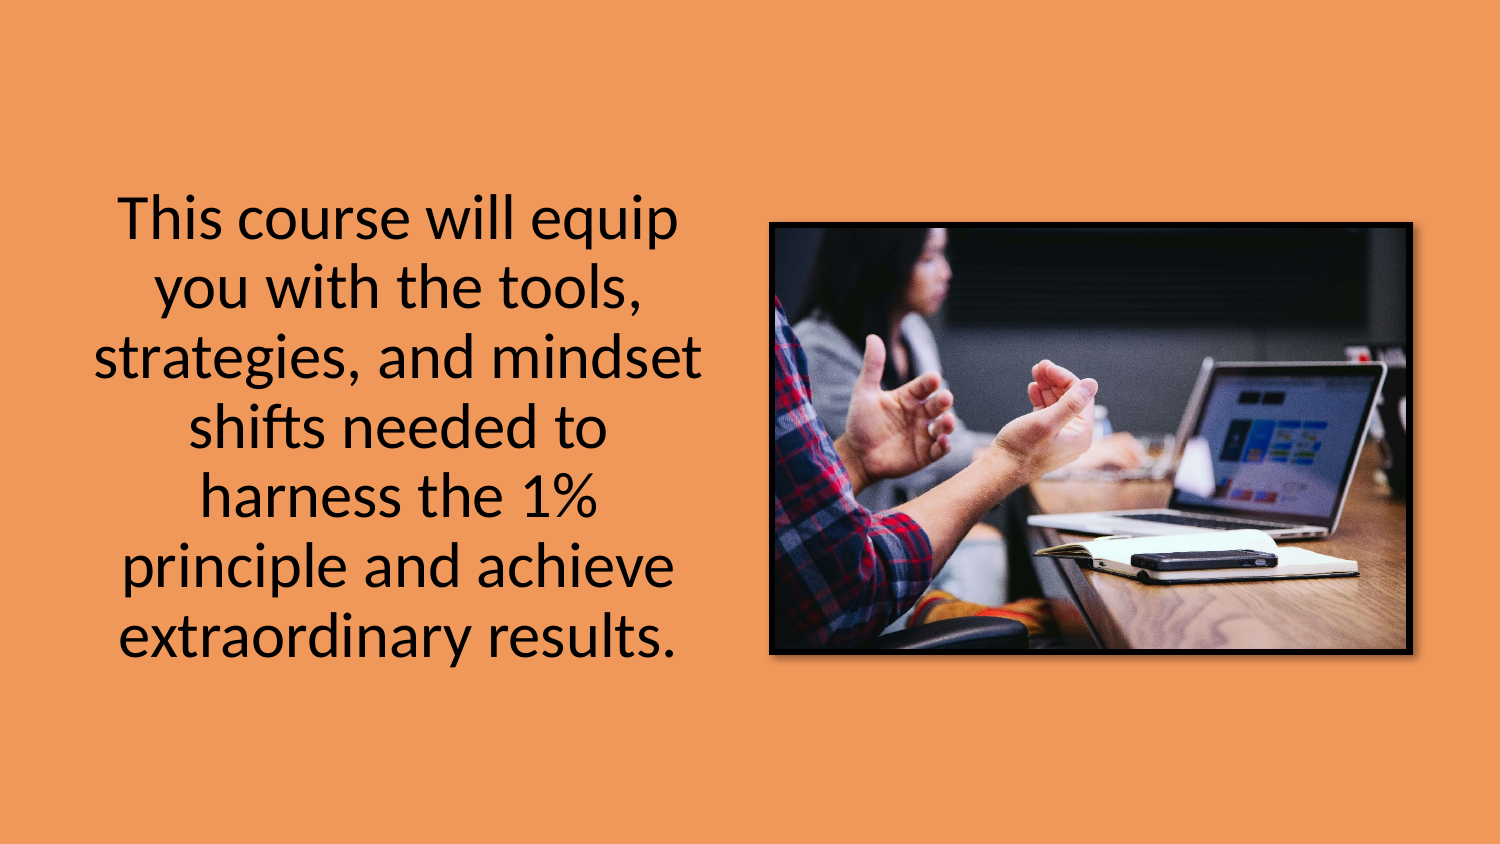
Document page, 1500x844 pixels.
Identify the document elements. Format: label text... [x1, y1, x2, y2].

picture [775, 227, 1407, 649]
list This course will equip you with the tools, strategies, and mindset shifts needed to harness the 1% principle and achieve extraordinary results. [75, 175, 722, 318]
